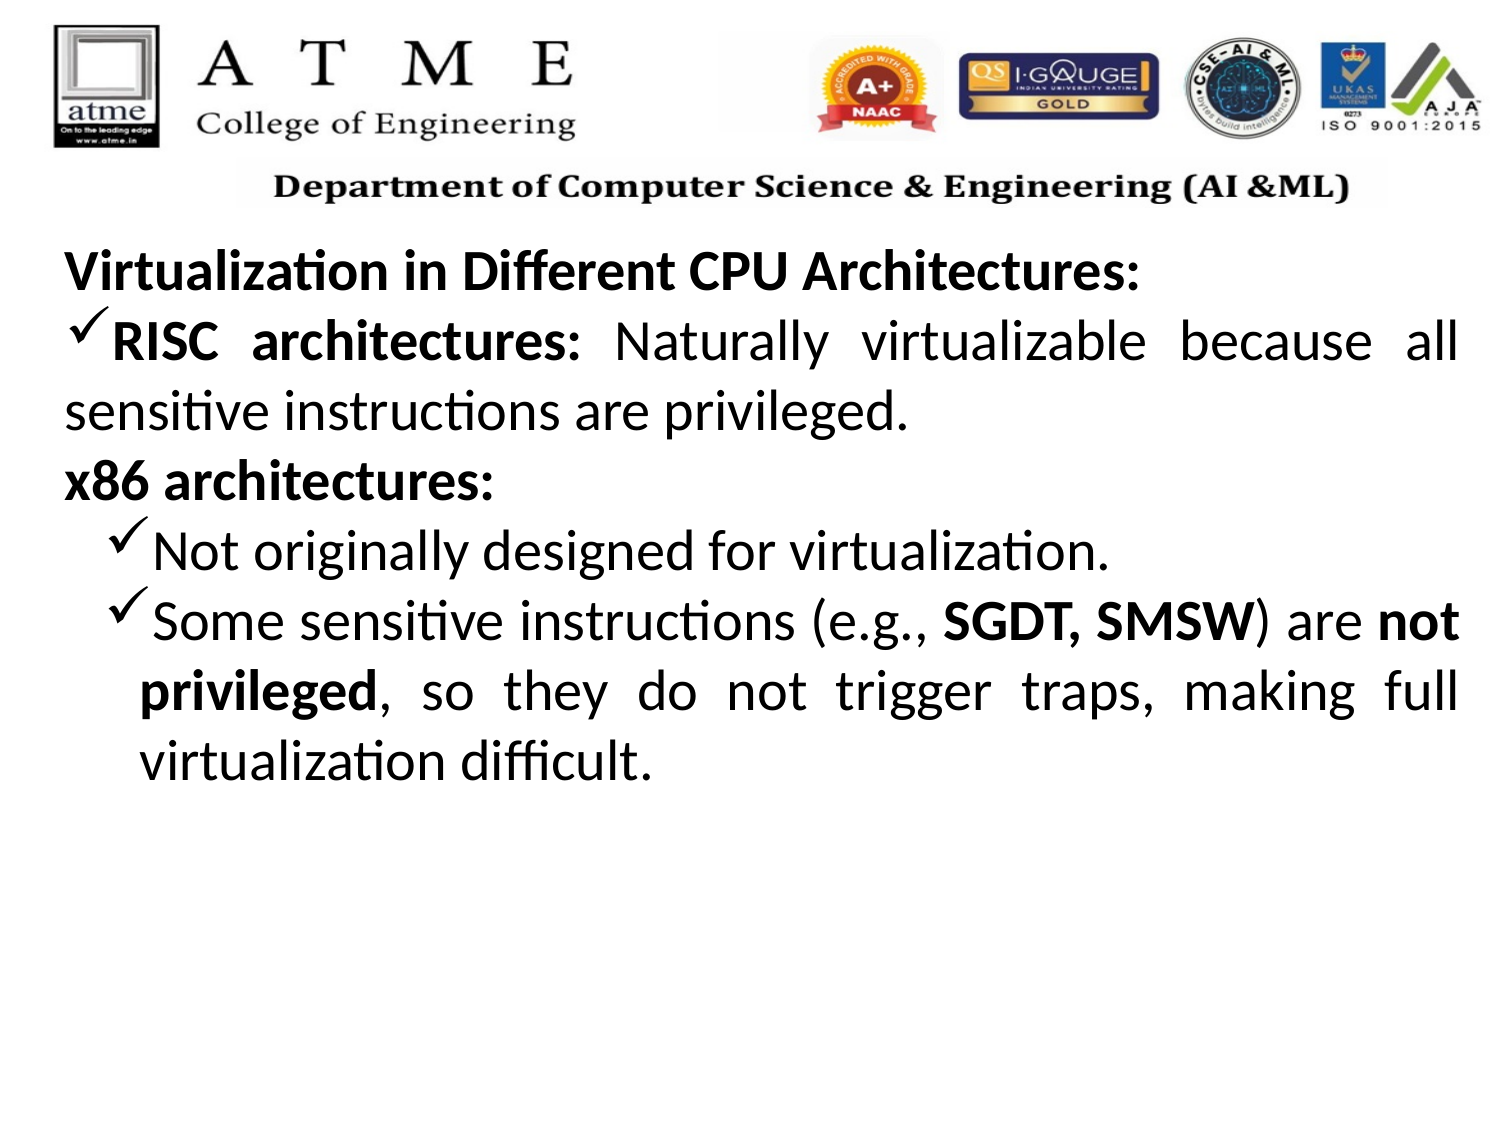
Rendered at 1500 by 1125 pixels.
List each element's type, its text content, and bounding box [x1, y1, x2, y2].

picture [24, 0, 1500, 226]
text_box Virtualization in Different CPU Architectures: RISC architectures: Naturally virtualizable because all sensitive instructions are privileged. x86 architectures: Not originally designed for virtualization. Some sensitive instructions (e.g., SGDT, SMSW) are not privileged, so they do not trigger traps, making full virtualization difficult. [49, 234, 1475, 800]
